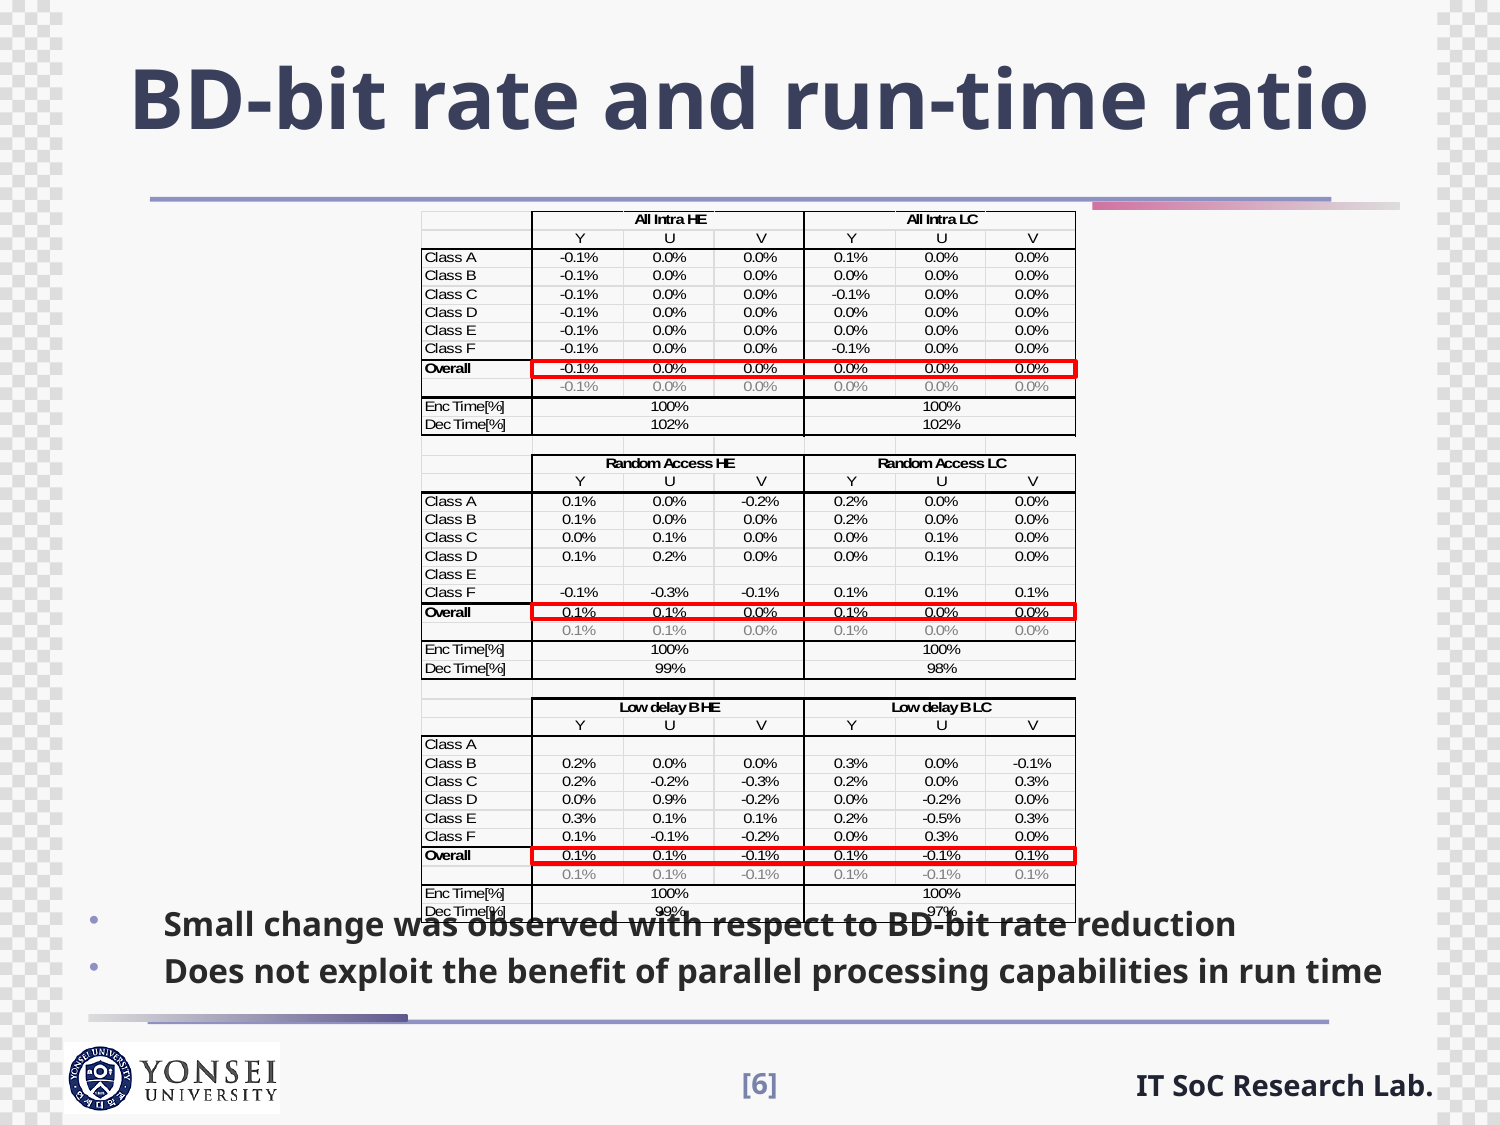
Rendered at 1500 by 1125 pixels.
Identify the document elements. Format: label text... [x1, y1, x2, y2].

picture [64, 1042, 280, 1114]
picture [420, 210, 1078, 925]
title BD-bit rate and run-time ratio [64, 18, 1436, 174]
slide_number [6] [714, 1054, 805, 1116]
list Small change was observed with respect to BD-bit rate reduction Does not exploit the benefit of parallel processing capabilities in run time [74, 222, 1426, 1006]
